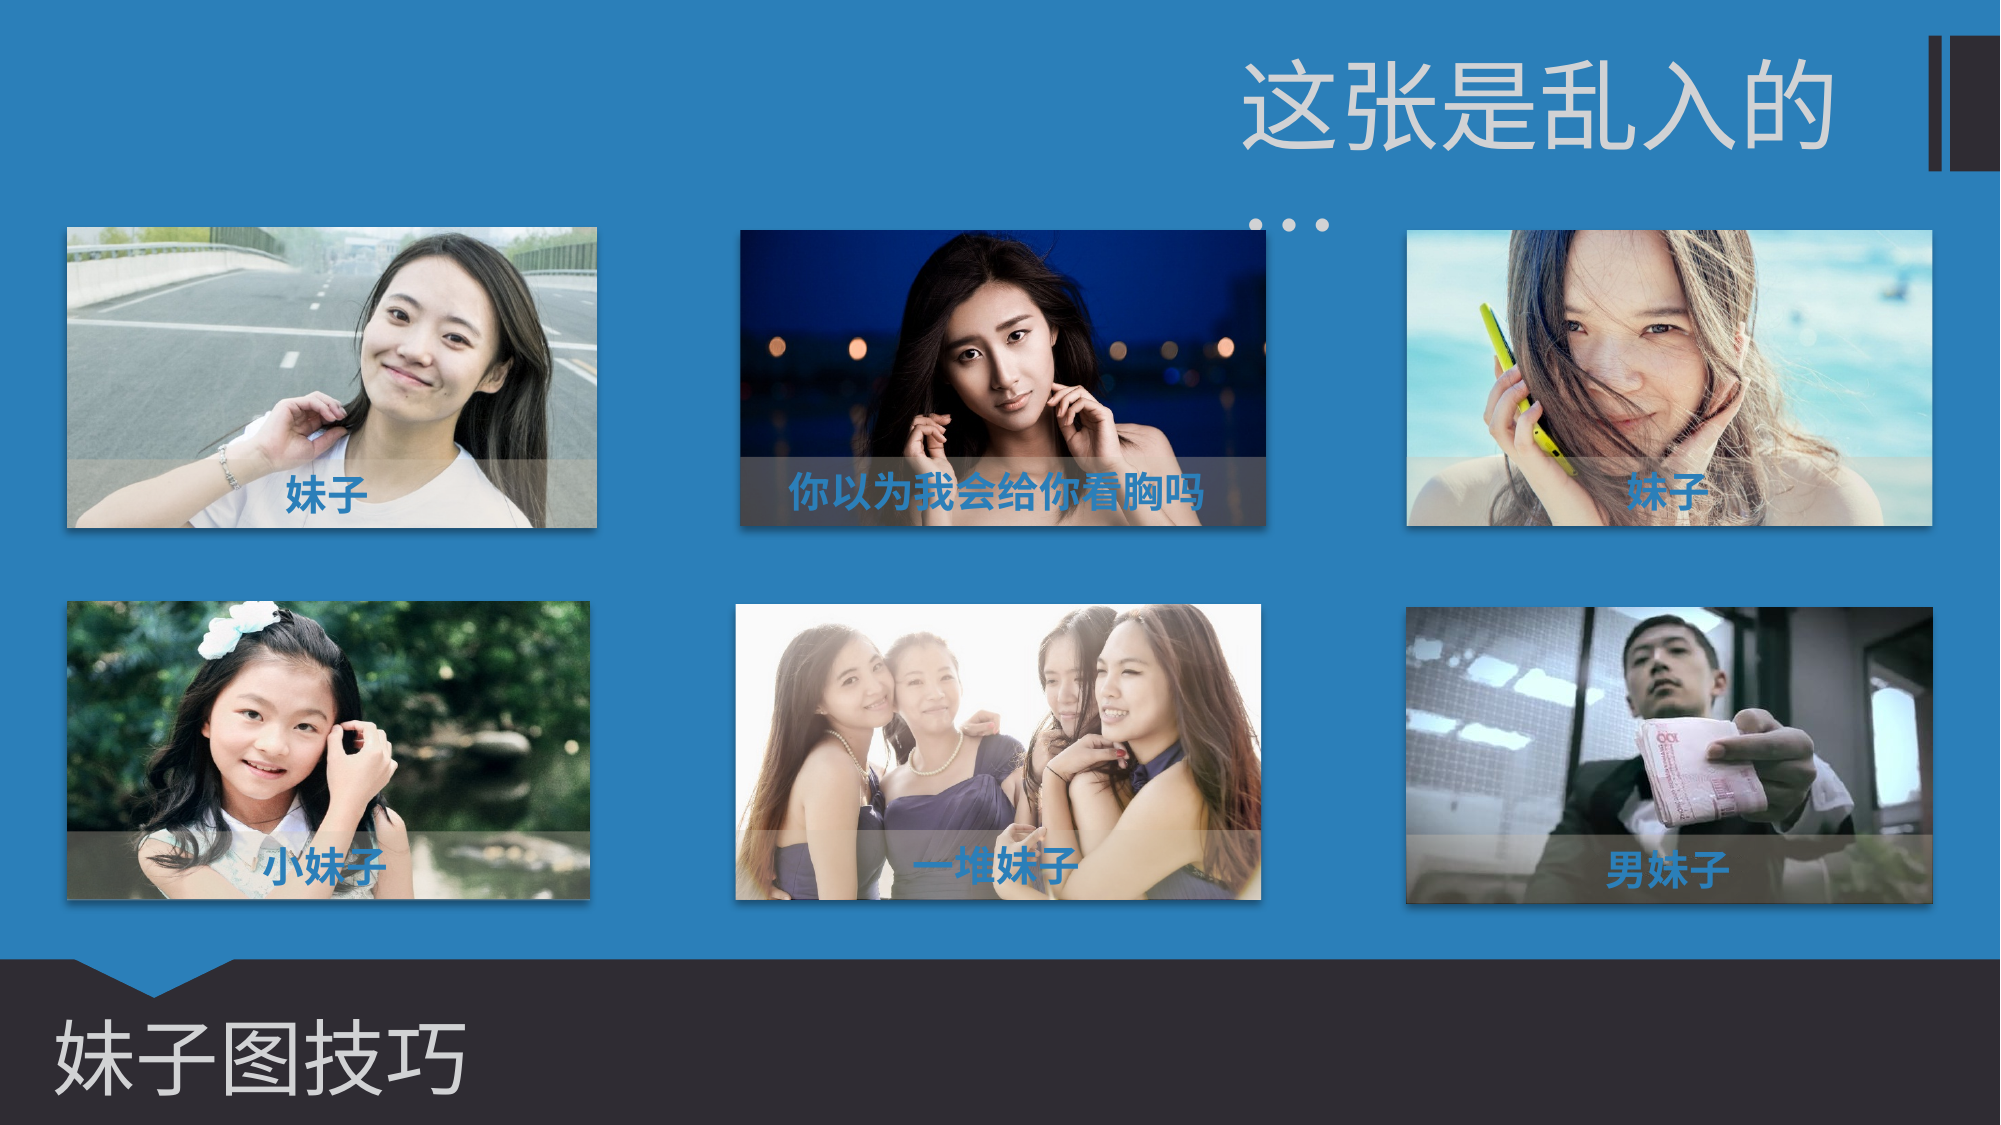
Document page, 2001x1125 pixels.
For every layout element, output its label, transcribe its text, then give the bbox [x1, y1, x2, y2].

picture [1406, 607, 1933, 904]
text_box 这张是乱入的… [1224, 36, 1946, 292]
picture [67, 601, 590, 899]
picture [67, 227, 600, 528]
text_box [0, 925, 2000, 1125]
picture [735, 604, 1262, 900]
text_box [1949, 35, 2000, 172]
picture [1406, 230, 1933, 526]
picture [740, 230, 1266, 526]
